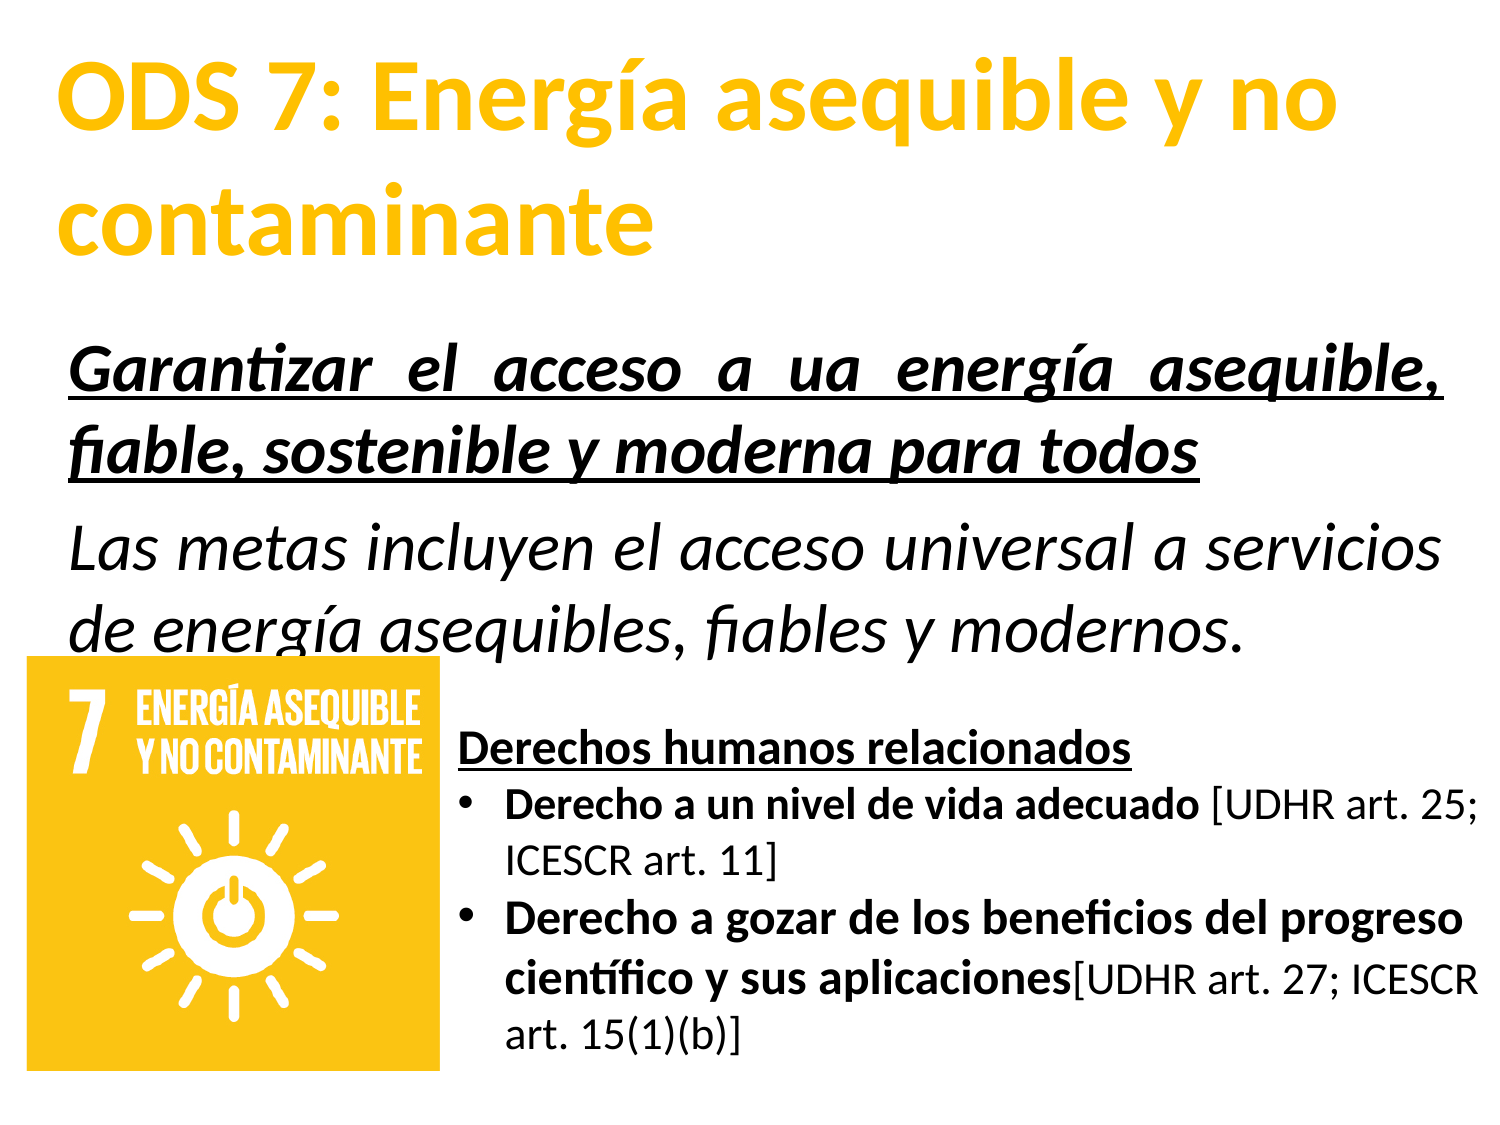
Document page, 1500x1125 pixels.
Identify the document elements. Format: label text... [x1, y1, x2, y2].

text_box Derechos humanos relacionados Derecho a un nivel de vida adecuado [UDHR art. 25; ICESCR art. 11] Derecho a gozar de los beneficios del progreso científico y sus aplicaciones[UDHR art. 27; ICESCR art. 15(1)(b)] [444, 706, 1500, 1067]
subtitle Garantizar el acceso a ua energía asequible, fiable, sostenible y moderna para todos Las metas incluyen el acceso universal a servicios de energía asequibles, fiables y modernos. [53, 314, 1459, 706]
picture [25, 656, 440, 1071]
title ODS 7: Energía asequible y no contaminante [41, 30, 1424, 273]
